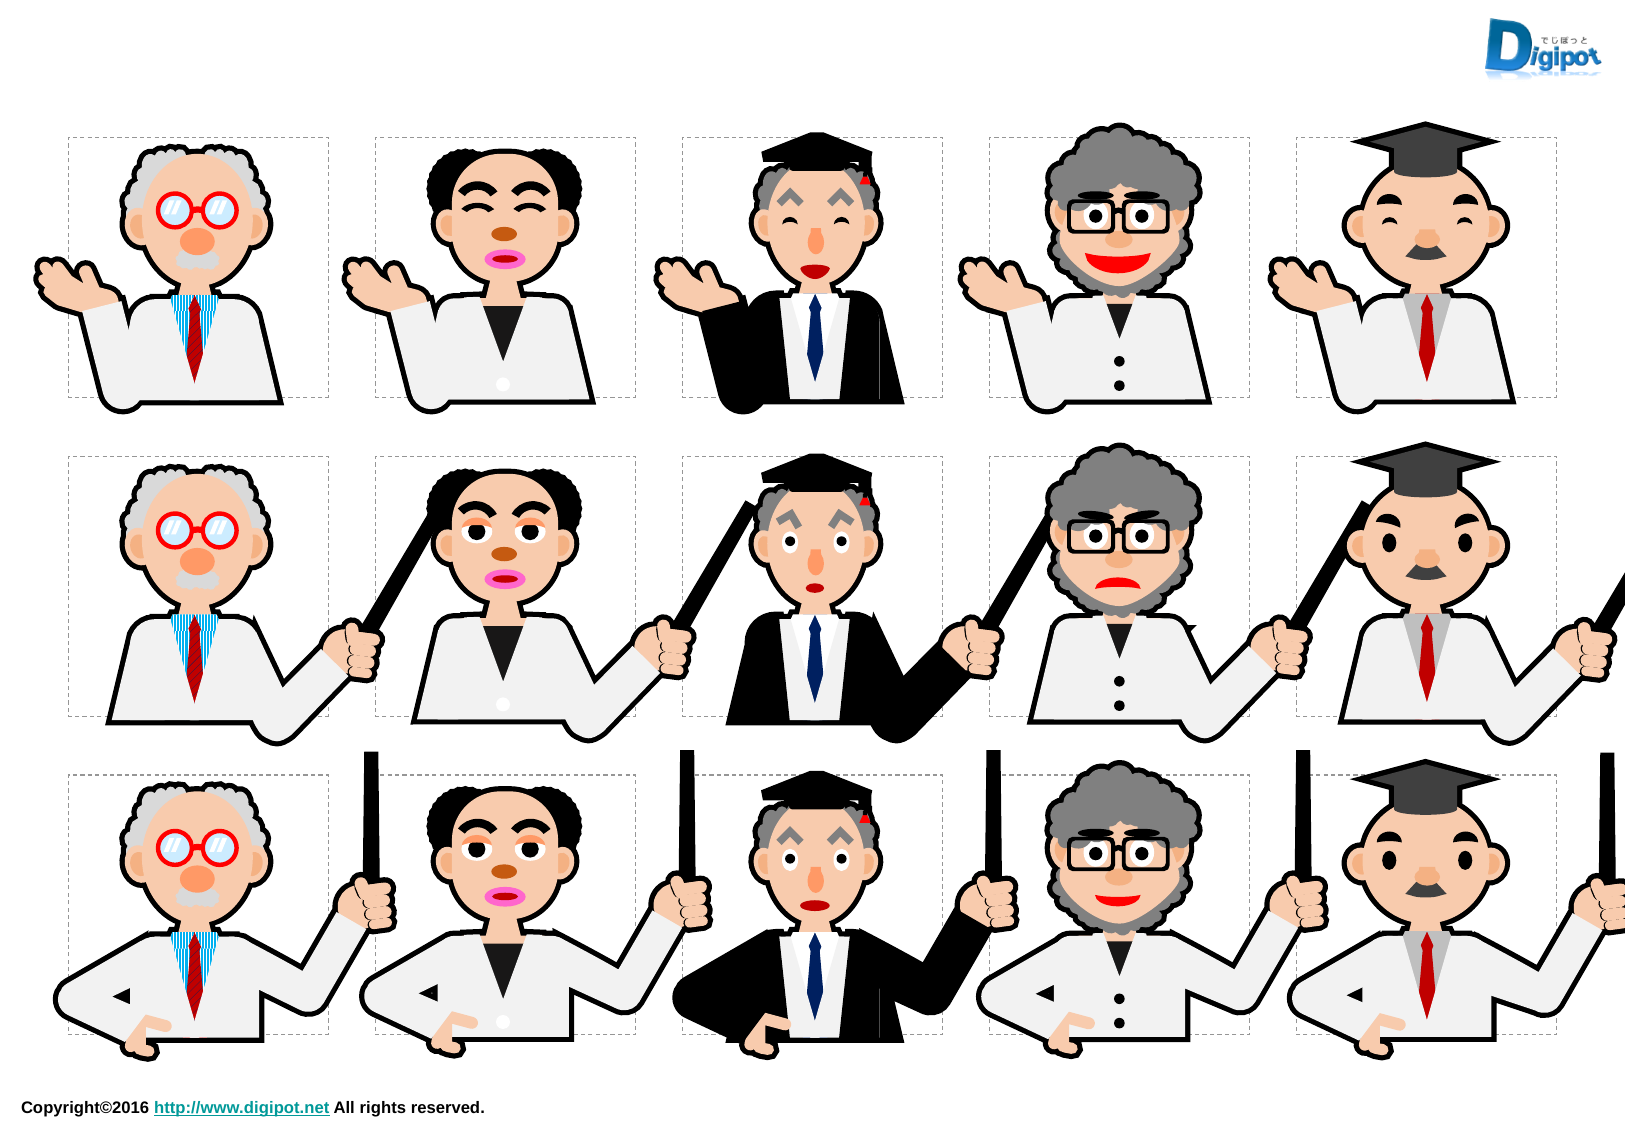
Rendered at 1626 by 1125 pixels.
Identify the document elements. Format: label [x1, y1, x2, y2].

text_box [57, 756, 360, 1057]
text_box [416, 473, 726, 739]
text_box [1291, 757, 1625, 1056]
text_box [658, 137, 899, 411]
text_box [38, 148, 278, 411]
text_box [677, 754, 979, 1056]
text_box [111, 468, 440, 742]
text_box [731, 458, 1027, 739]
text_box [363, 754, 676, 1054]
picture [1485, 18, 1602, 82]
text_box [1033, 447, 1341, 739]
text_box [1343, 446, 1625, 741]
text_box [962, 127, 1206, 411]
text_box [1272, 126, 1511, 411]
text_box [346, 153, 590, 411]
text_box [980, 754, 1326, 1055]
